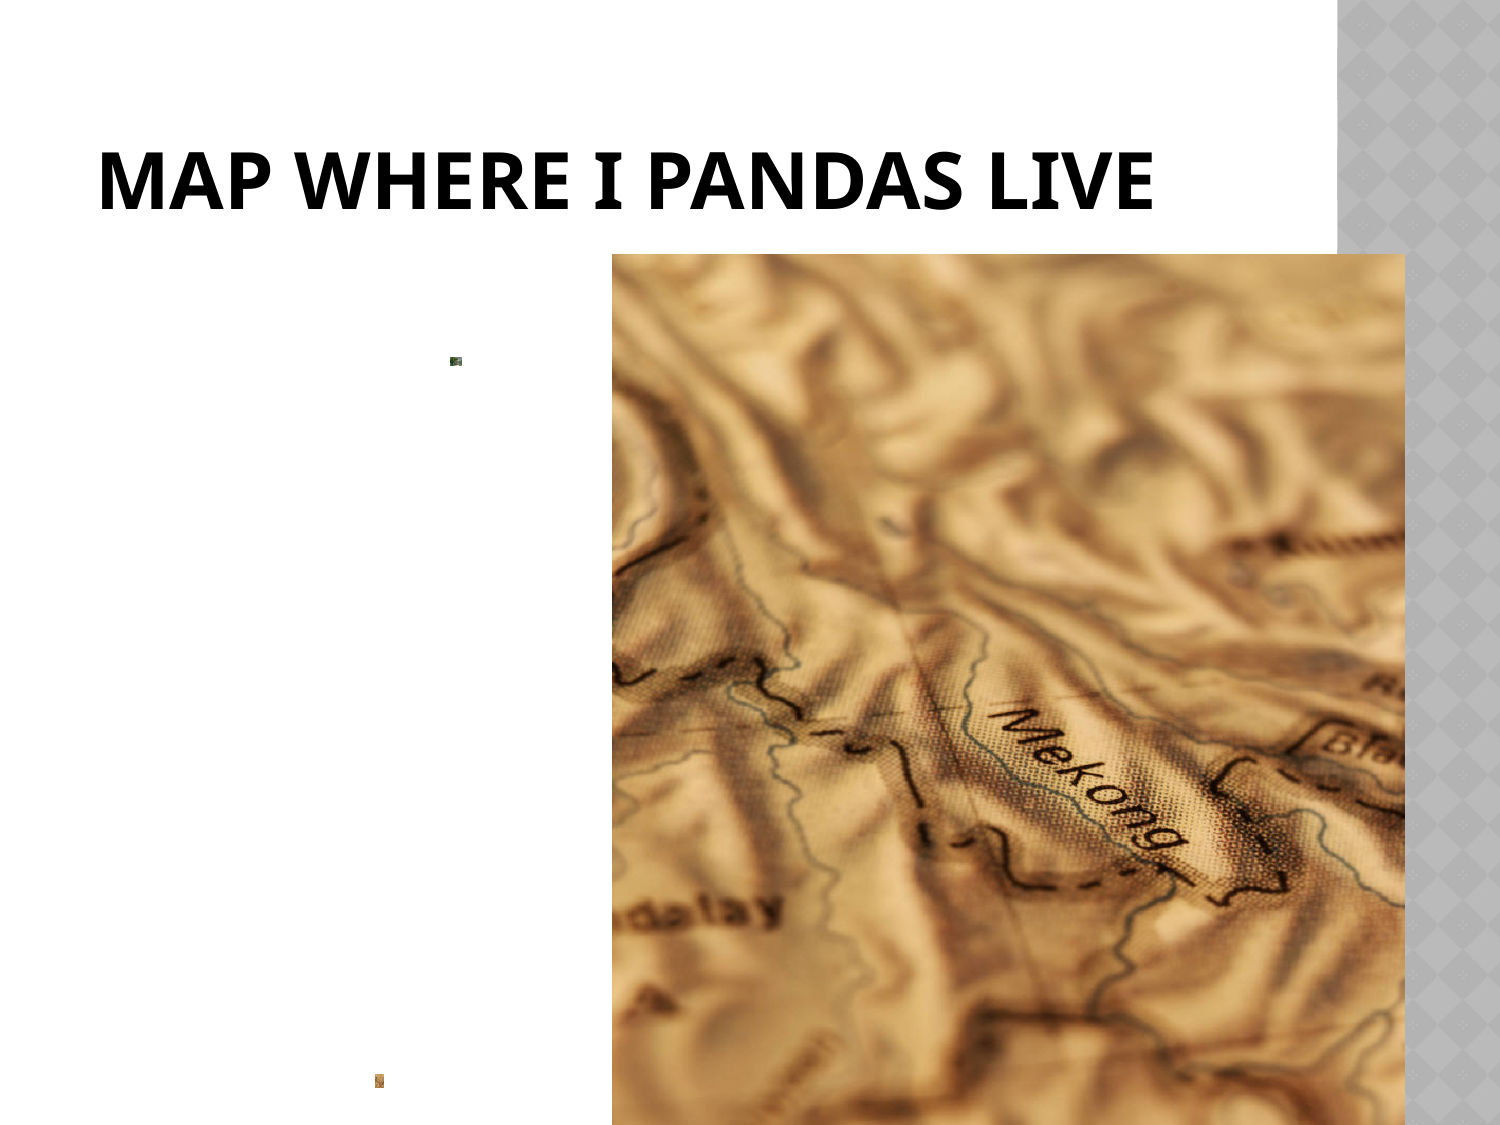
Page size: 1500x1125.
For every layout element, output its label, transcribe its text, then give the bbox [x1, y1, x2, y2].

picture [374, 1074, 385, 1088]
picture [449, 357, 462, 366]
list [612, 254, 1405, 1125]
title Map where I pandas live [87, 37, 1275, 225]
